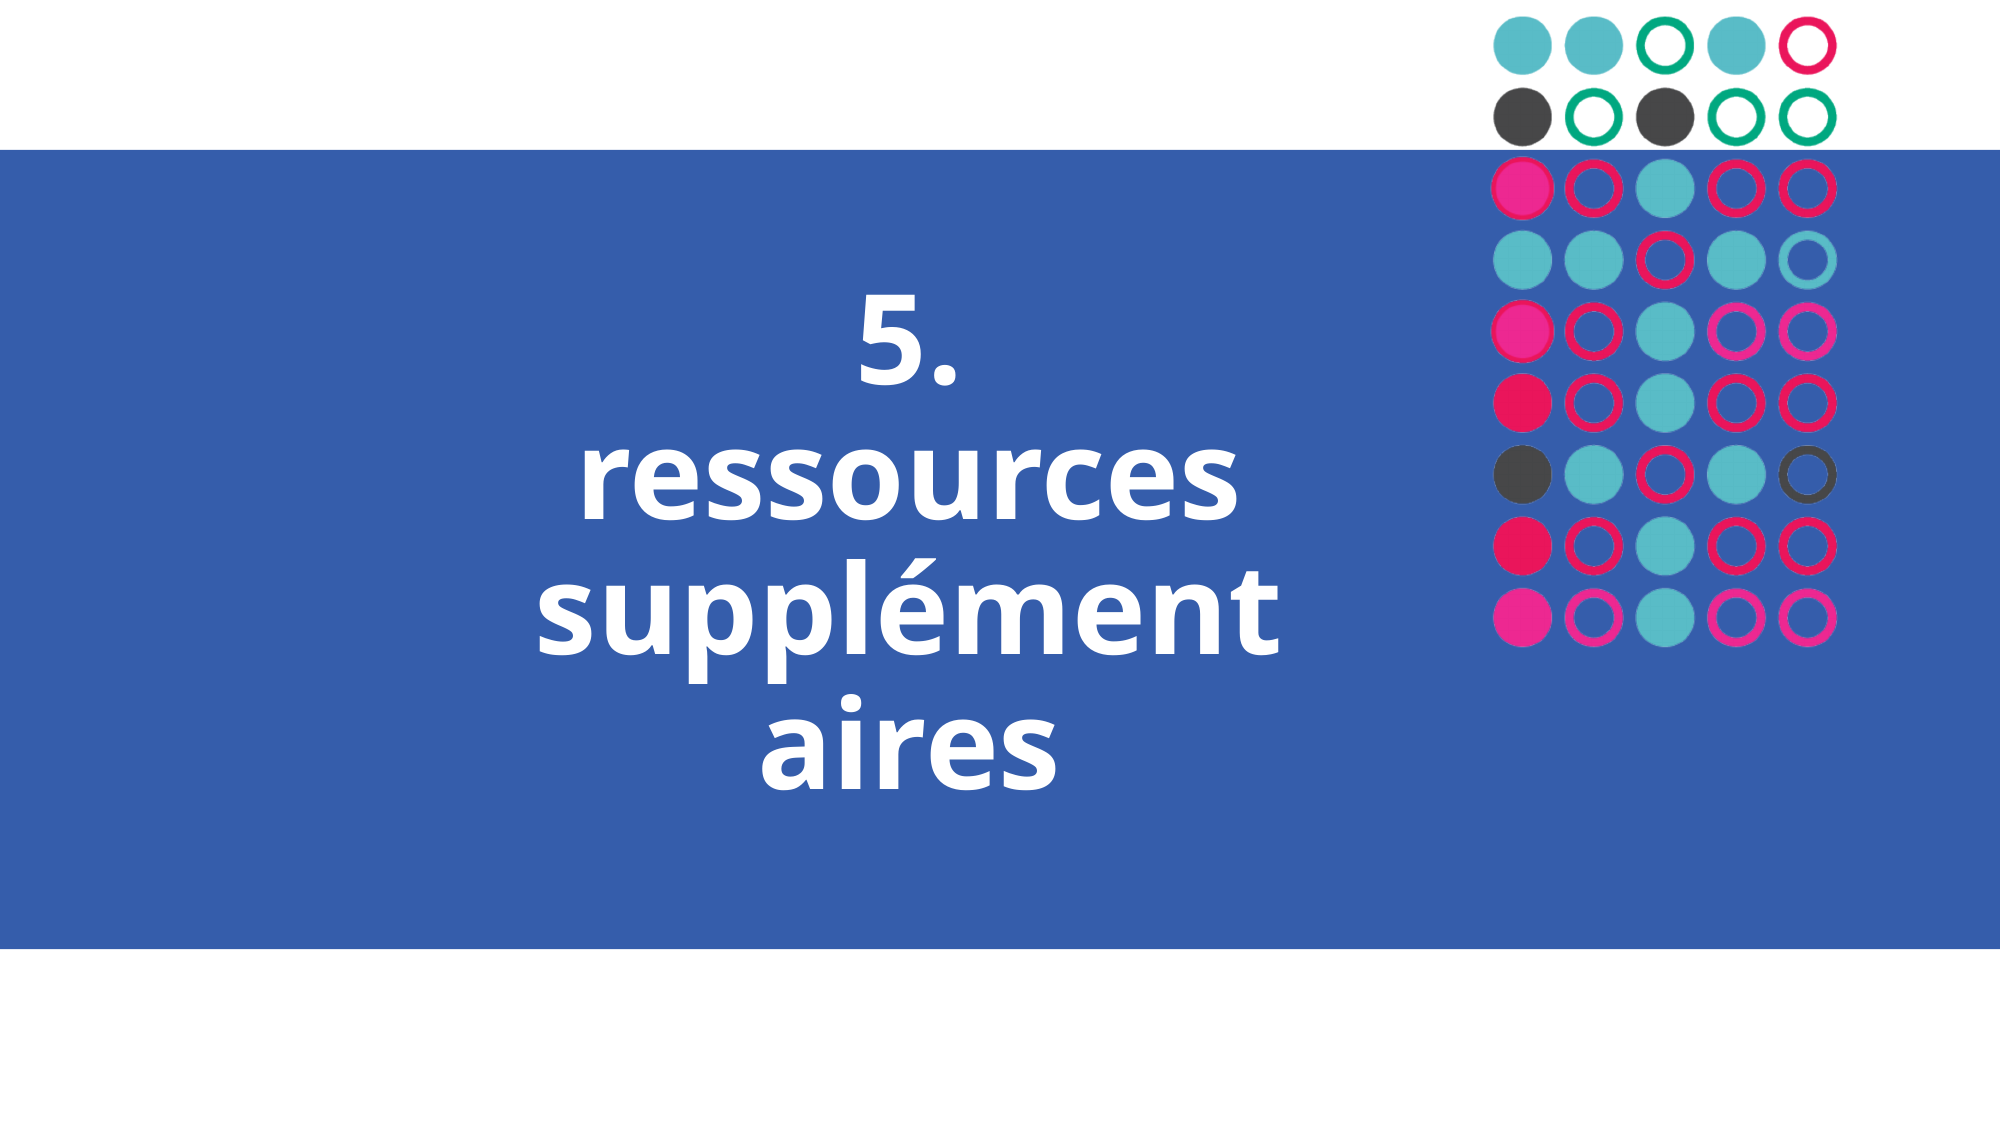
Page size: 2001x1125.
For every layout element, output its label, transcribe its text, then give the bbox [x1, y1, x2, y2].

picture [1486, 8, 1840, 655]
title 5. ressources supplémentaires [510, 416, 1309, 677]
